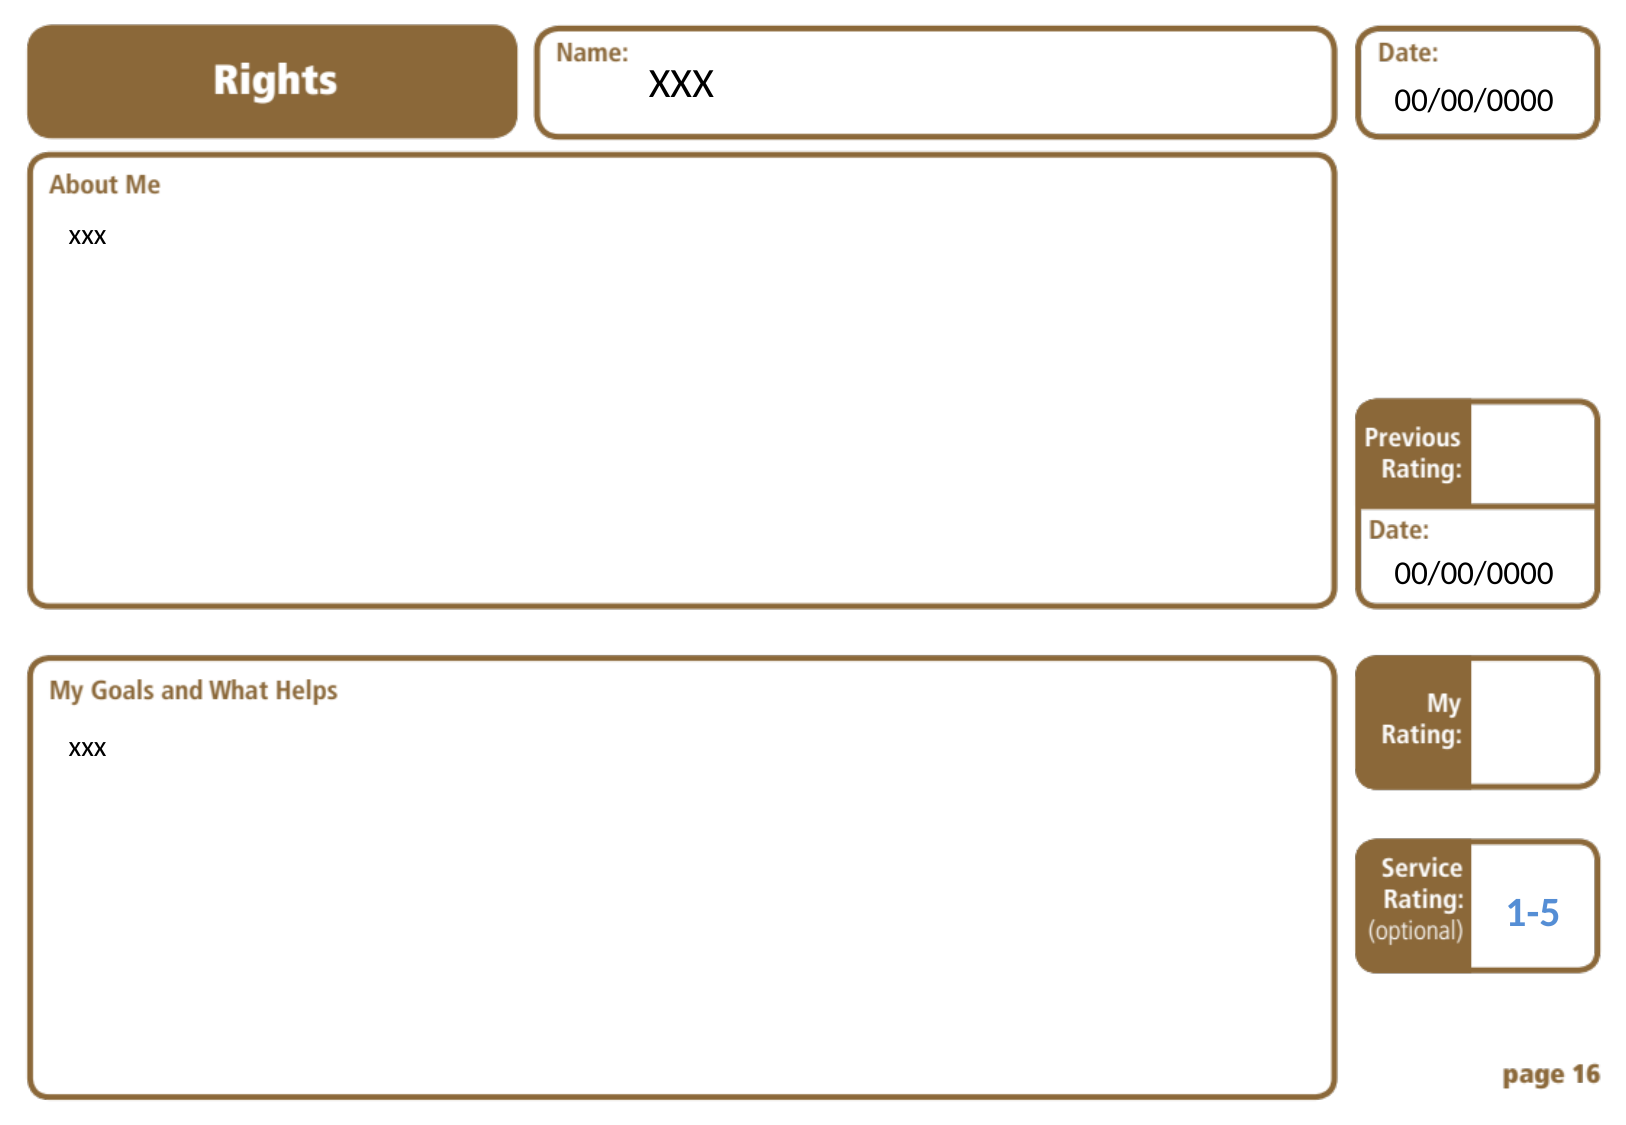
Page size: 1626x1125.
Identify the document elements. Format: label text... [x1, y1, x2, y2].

text_box 00/00/0000 [1379, 543, 1569, 599]
text_box XXX [633, 48, 1310, 114]
text_box 1-5 [1472, 876, 1594, 942]
text_box 00/00/0000 [1379, 70, 1569, 126]
text_box xxx [53, 720, 1310, 770]
text_box xxx [53, 208, 1310, 258]
